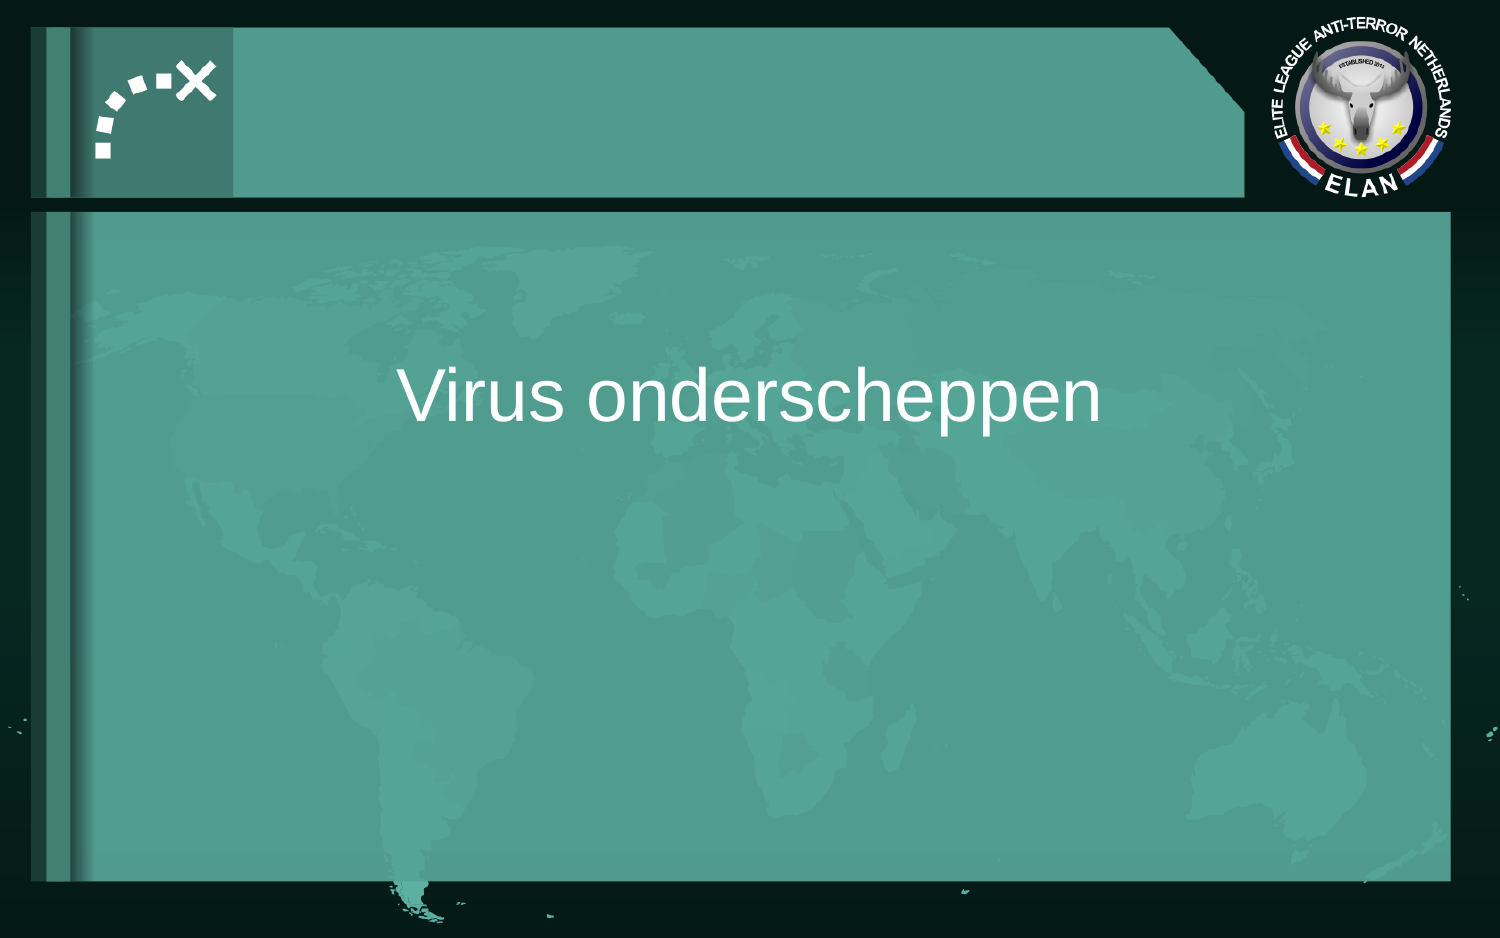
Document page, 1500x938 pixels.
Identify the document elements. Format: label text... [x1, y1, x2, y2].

picture [0, 0, 1500, 938]
title Virus onderscheppen [112, 291, 1388, 493]
